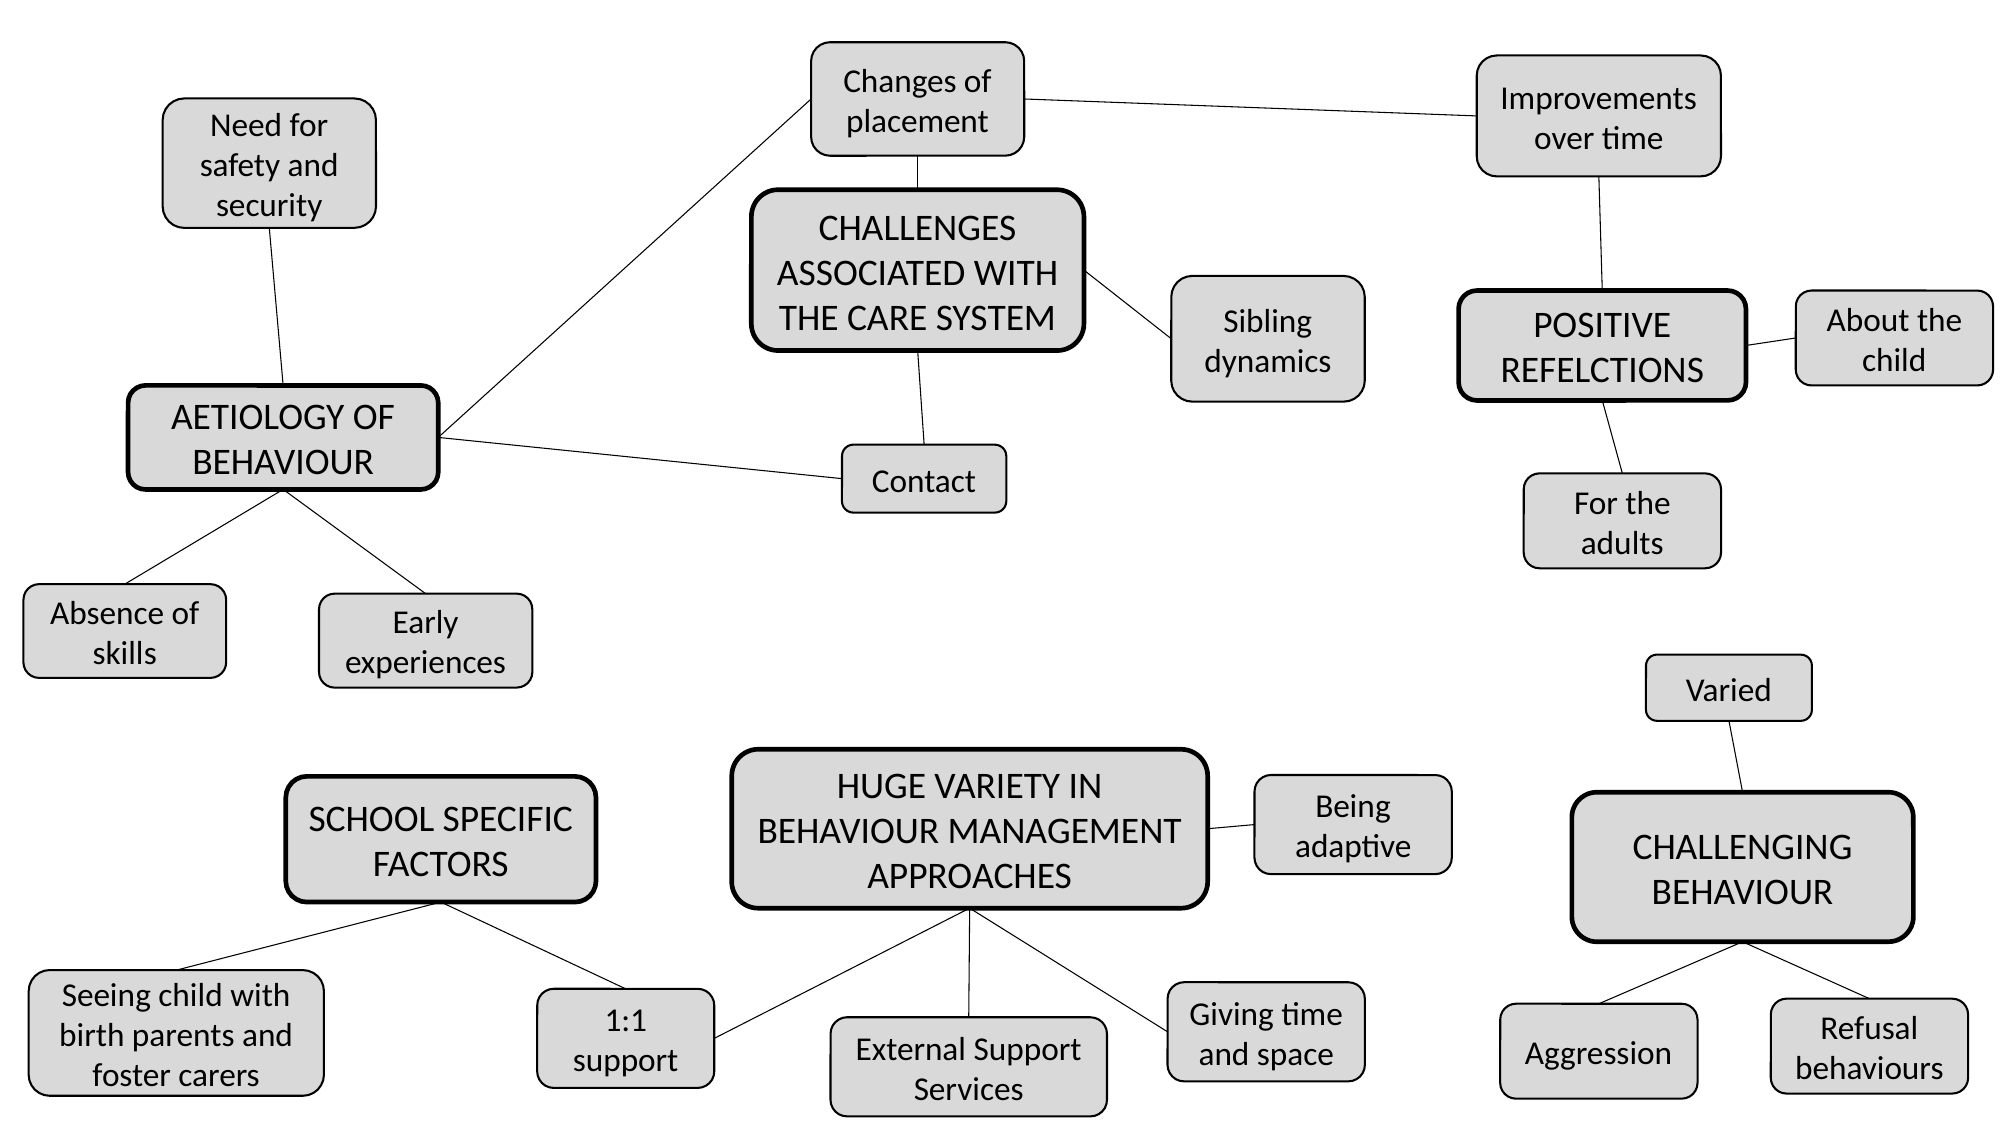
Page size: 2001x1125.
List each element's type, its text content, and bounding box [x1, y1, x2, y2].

text_box For the adults [1522, 472, 1723, 570]
text_box AETIOLOGY OF BEHAVIOUR [126, 384, 438, 490]
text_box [1598, 176, 1603, 291]
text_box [124, 489, 283, 585]
text_box Absence of skills [22, 583, 228, 679]
text_box About the child [1794, 289, 1995, 387]
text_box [438, 98, 812, 437]
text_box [176, 902, 441, 971]
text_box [1602, 400, 1623, 474]
text_box 1:1 support [536, 987, 716, 1089]
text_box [1598, 941, 1743, 1004]
text_box Being adaptive [1253, 773, 1453, 876]
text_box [283, 489, 426, 594]
text_box CHALLENGES ASSOCIATED WITH THE CARE SYSTEM [812, 188, 1085, 352]
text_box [970, 908, 1168, 1032]
text_box Refusal behaviours [1769, 997, 1970, 1095]
text_box POSITIVE REFELCTIONS [1457, 289, 1748, 402]
text_box Aggression [1499, 1002, 1699, 1100]
text_box Giving time and space [1166, 981, 1366, 1083]
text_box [440, 902, 626, 989]
text_box Need for safety and security [161, 97, 378, 229]
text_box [917, 350, 925, 445]
text_box Improvements over time [1475, 54, 1723, 178]
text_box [1745, 337, 1796, 346]
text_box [1742, 941, 1870, 999]
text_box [1207, 824, 1255, 829]
text_box External Support Services [829, 1032, 1109, 1118]
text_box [269, 227, 284, 386]
text_box HUGE VARIETY IN BEHAVIOUR MANAGEMENT APPROACHES [730, 748, 1209, 910]
text_box Changes of placement [810, 41, 1026, 157]
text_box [1024, 99, 1477, 116]
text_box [438, 437, 842, 479]
text_box Sibling dynamics [1170, 274, 1366, 403]
text_box Seeing child with birth parents and foster carers [27, 969, 325, 1097]
text_box Early experiences [317, 592, 534, 689]
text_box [1083, 270, 1172, 339]
text_box Contact [840, 443, 1008, 514]
text_box Varied [1644, 653, 1813, 722]
text_box CHALLENGING BEHAVIOUR [1570, 791, 1915, 943]
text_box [1728, 720, 1743, 793]
text_box SCHOOL SPECIFIC FACTORS [284, 775, 598, 902]
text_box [714, 908, 970, 1039]
